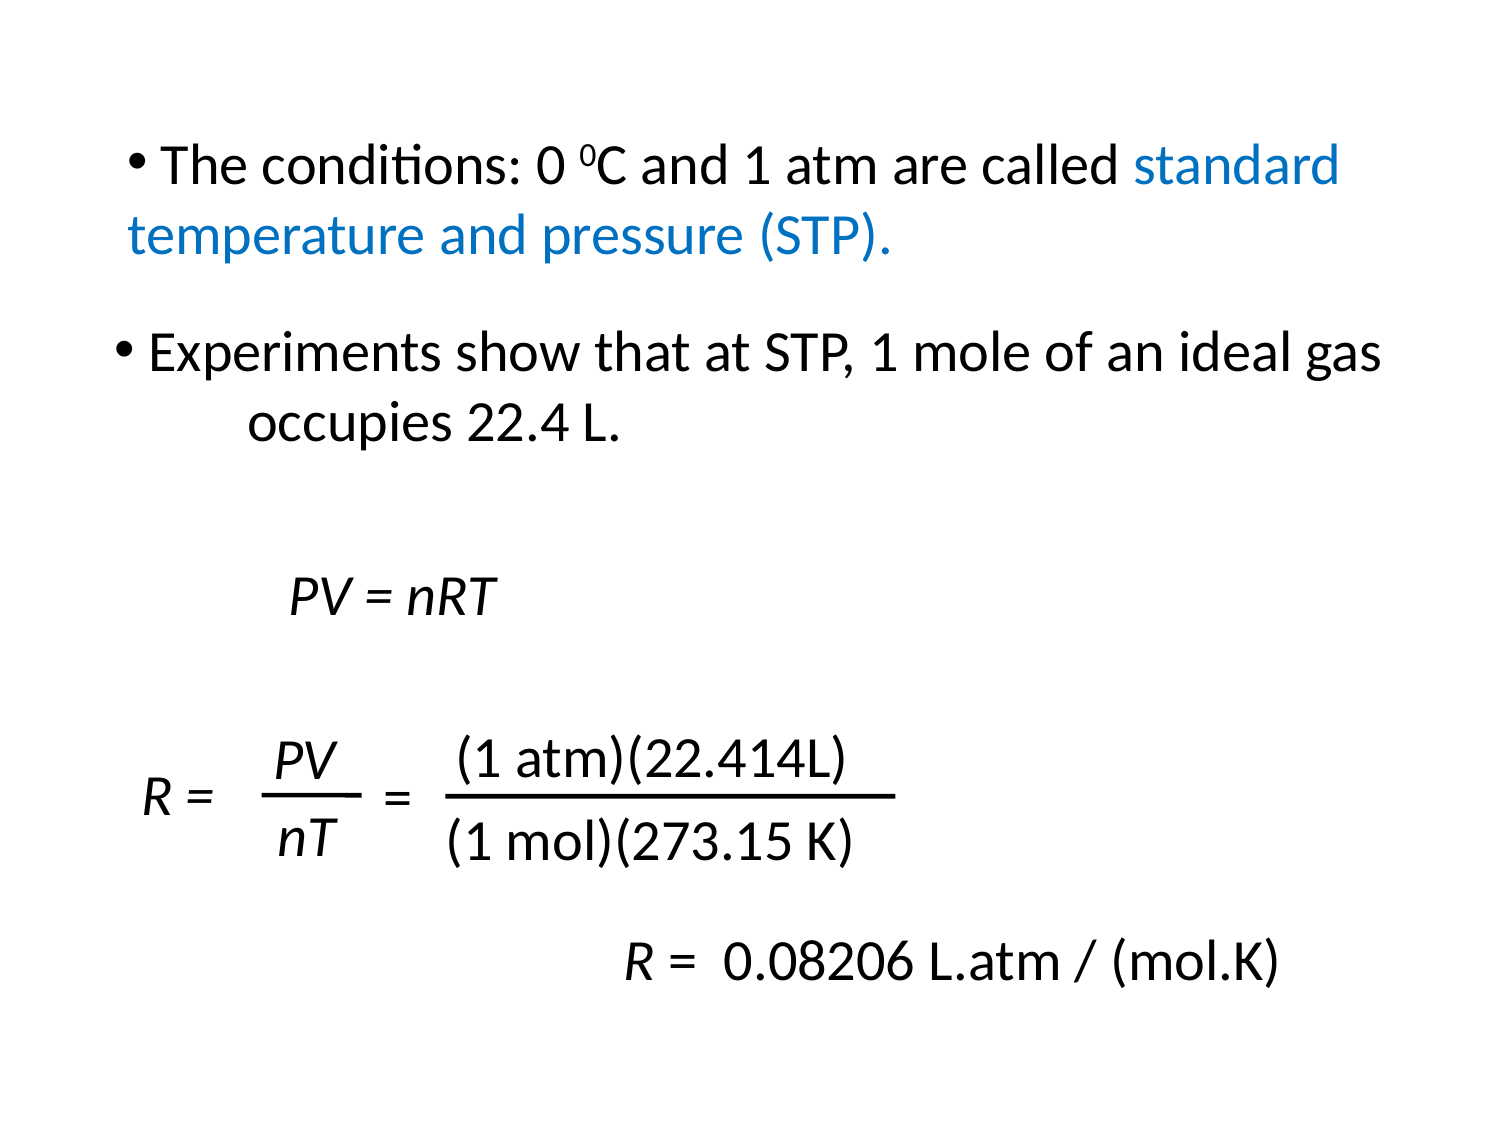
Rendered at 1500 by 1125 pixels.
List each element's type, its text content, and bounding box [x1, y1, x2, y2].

text_box R = 0.08206 L.atm / (mol.K) [608, 914, 1297, 999]
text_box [125, 713, 362, 878]
text_box The conditions: 0 0C and 1 atm are called standard temperature and pressure (STP). [112, 118, 1450, 274]
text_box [368, 711, 896, 882]
text_box PV = nRT [274, 549, 511, 635]
text_box Experiments show that at STP, 1 mole of an ideal gas occupies 22.4 L. [99, 305, 1425, 461]
